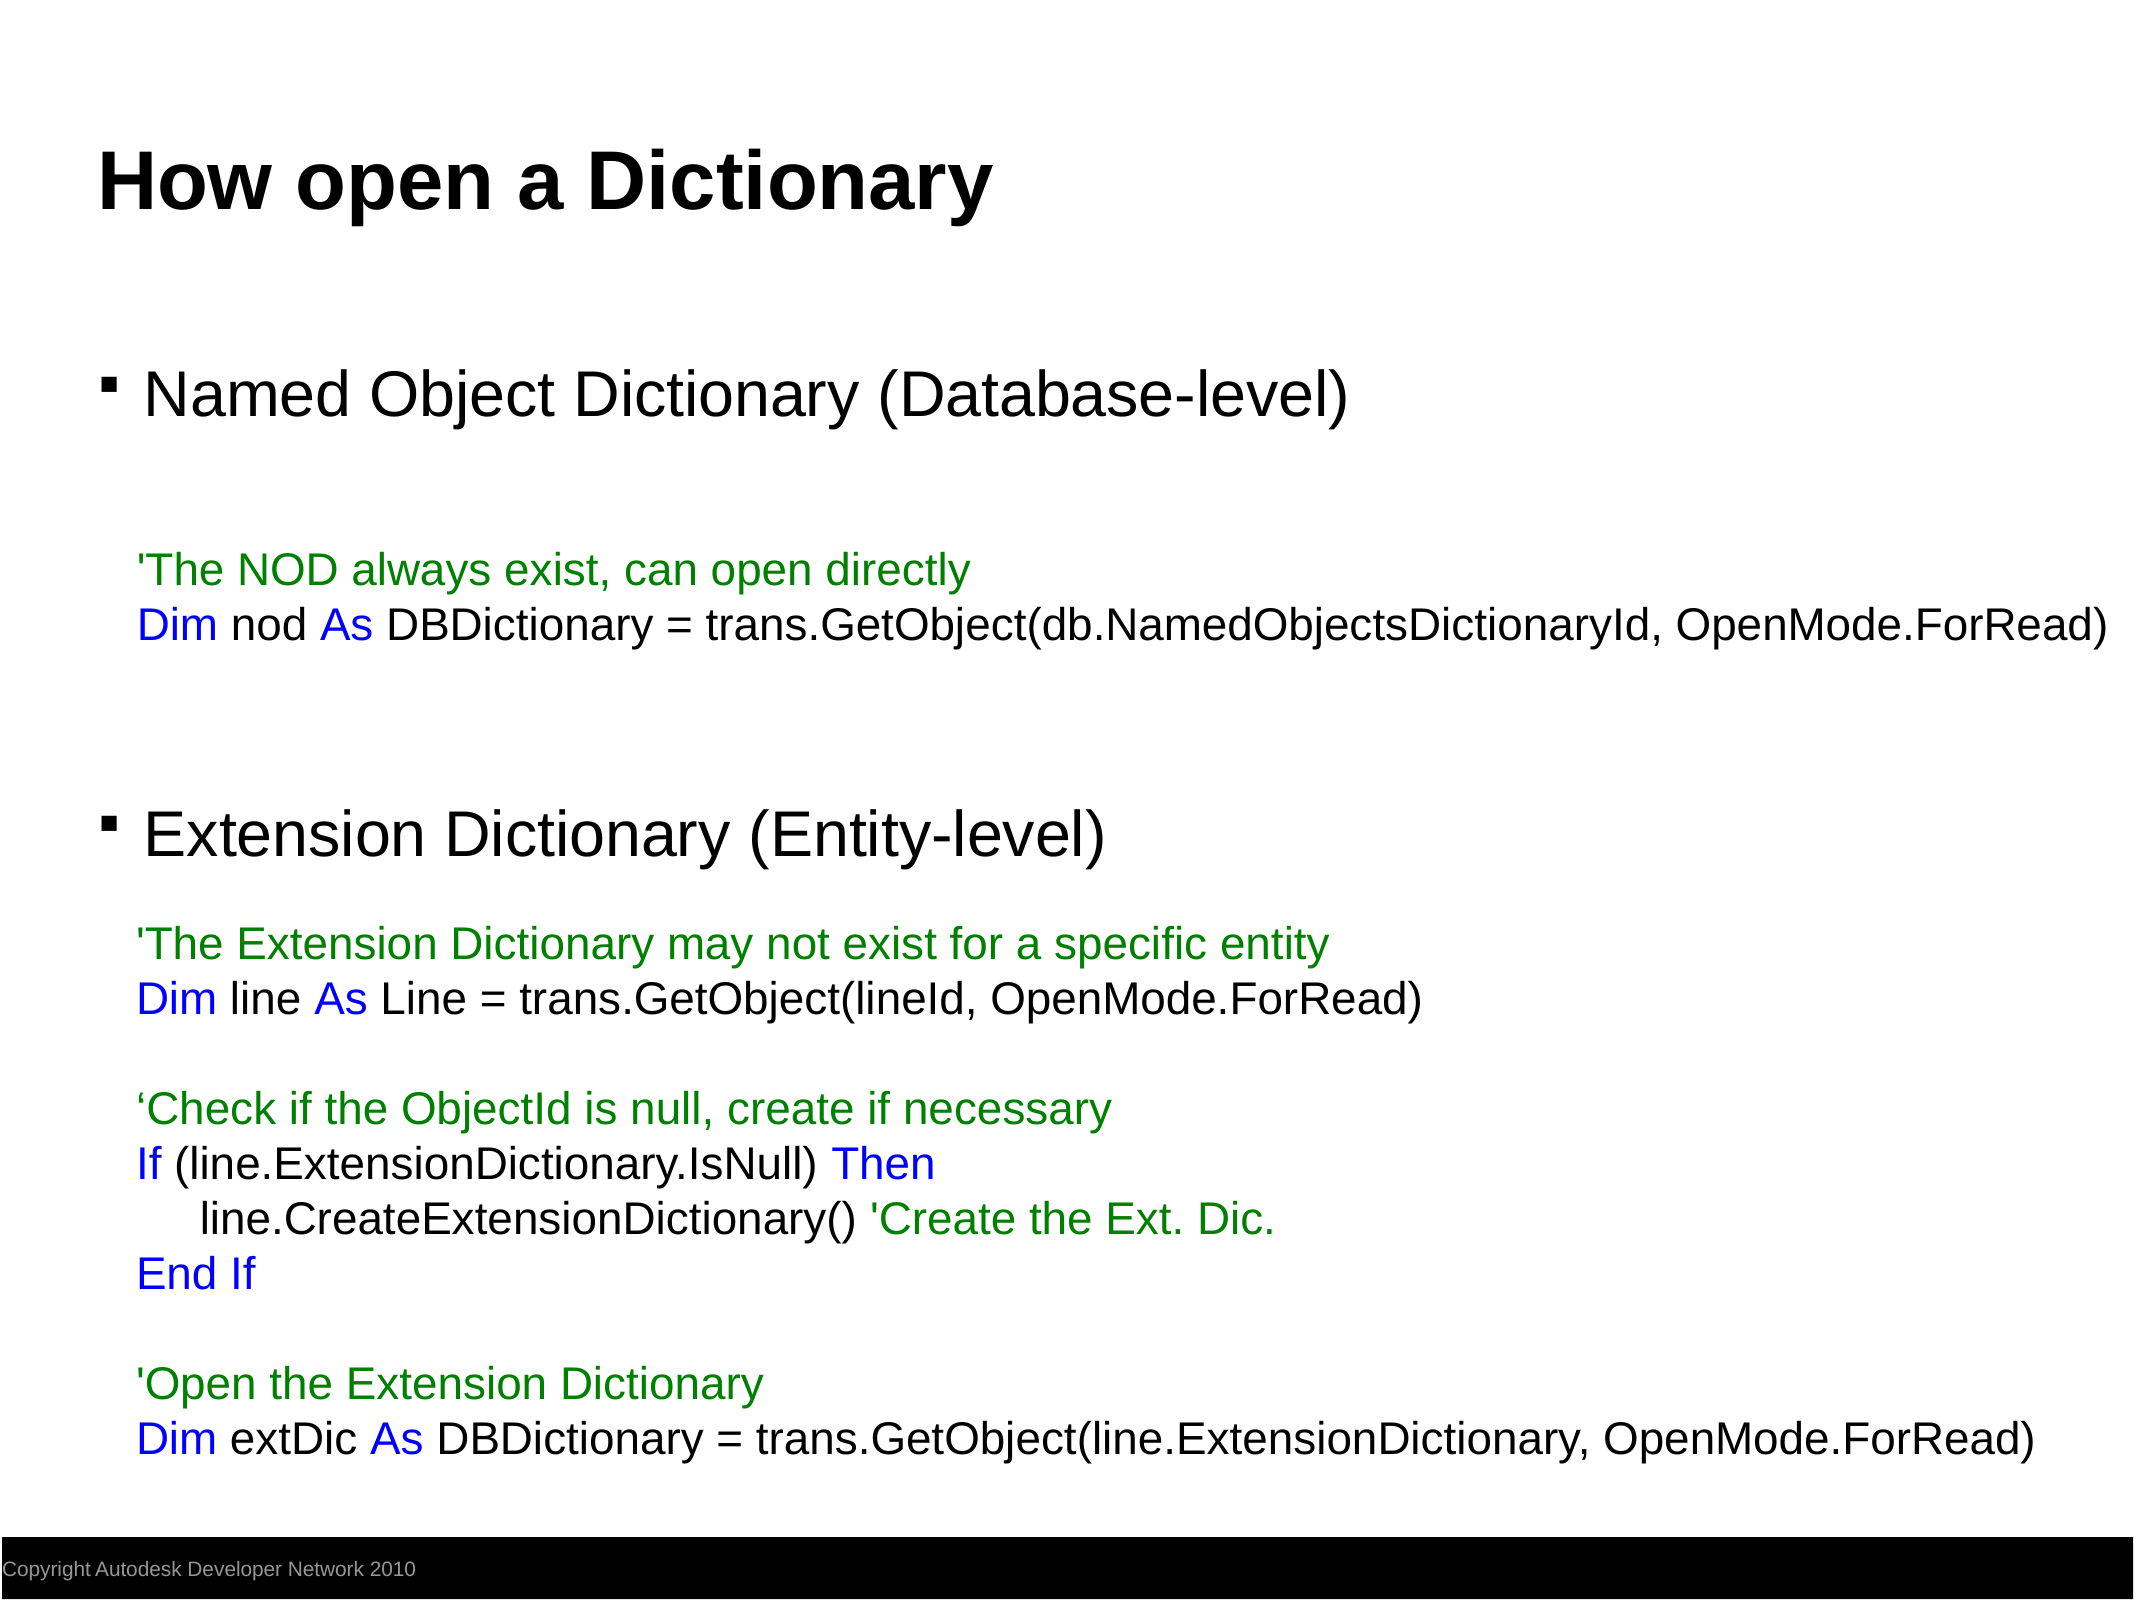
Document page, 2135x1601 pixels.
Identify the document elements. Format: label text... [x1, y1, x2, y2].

title How open a Dictionary [96, 59, 2028, 293]
text_box 'The NOD always exist, can open directly Dim nod As DBDictionary = trans.GetObject(db.NamedObjectsDictionaryId, OpenMode.ForRead) [123, 532, 2124, 657]
list Named Object Dictionary (Database-level) Extension Dictionary (Entity-level) [96, 351, 2028, 1452]
text_box 'The Extension Dictionary may not exist for a specific entity Dim line As Line = trans.GetObject(lineId, OpenMode.ForRead) ‘Check if the ObjectId is null, create if necessary If (line.ExtensionDictionary.IsNull) Then line.CreateExtensionDictionary() 'Create the Ext. Dic. End If 'Open the Extension Dictionary Dim extDic As DBDictionary = trans.GetObject(line.ExtensionDictionary, OpenMode.ForRead) [122, 906, 2051, 1472]
